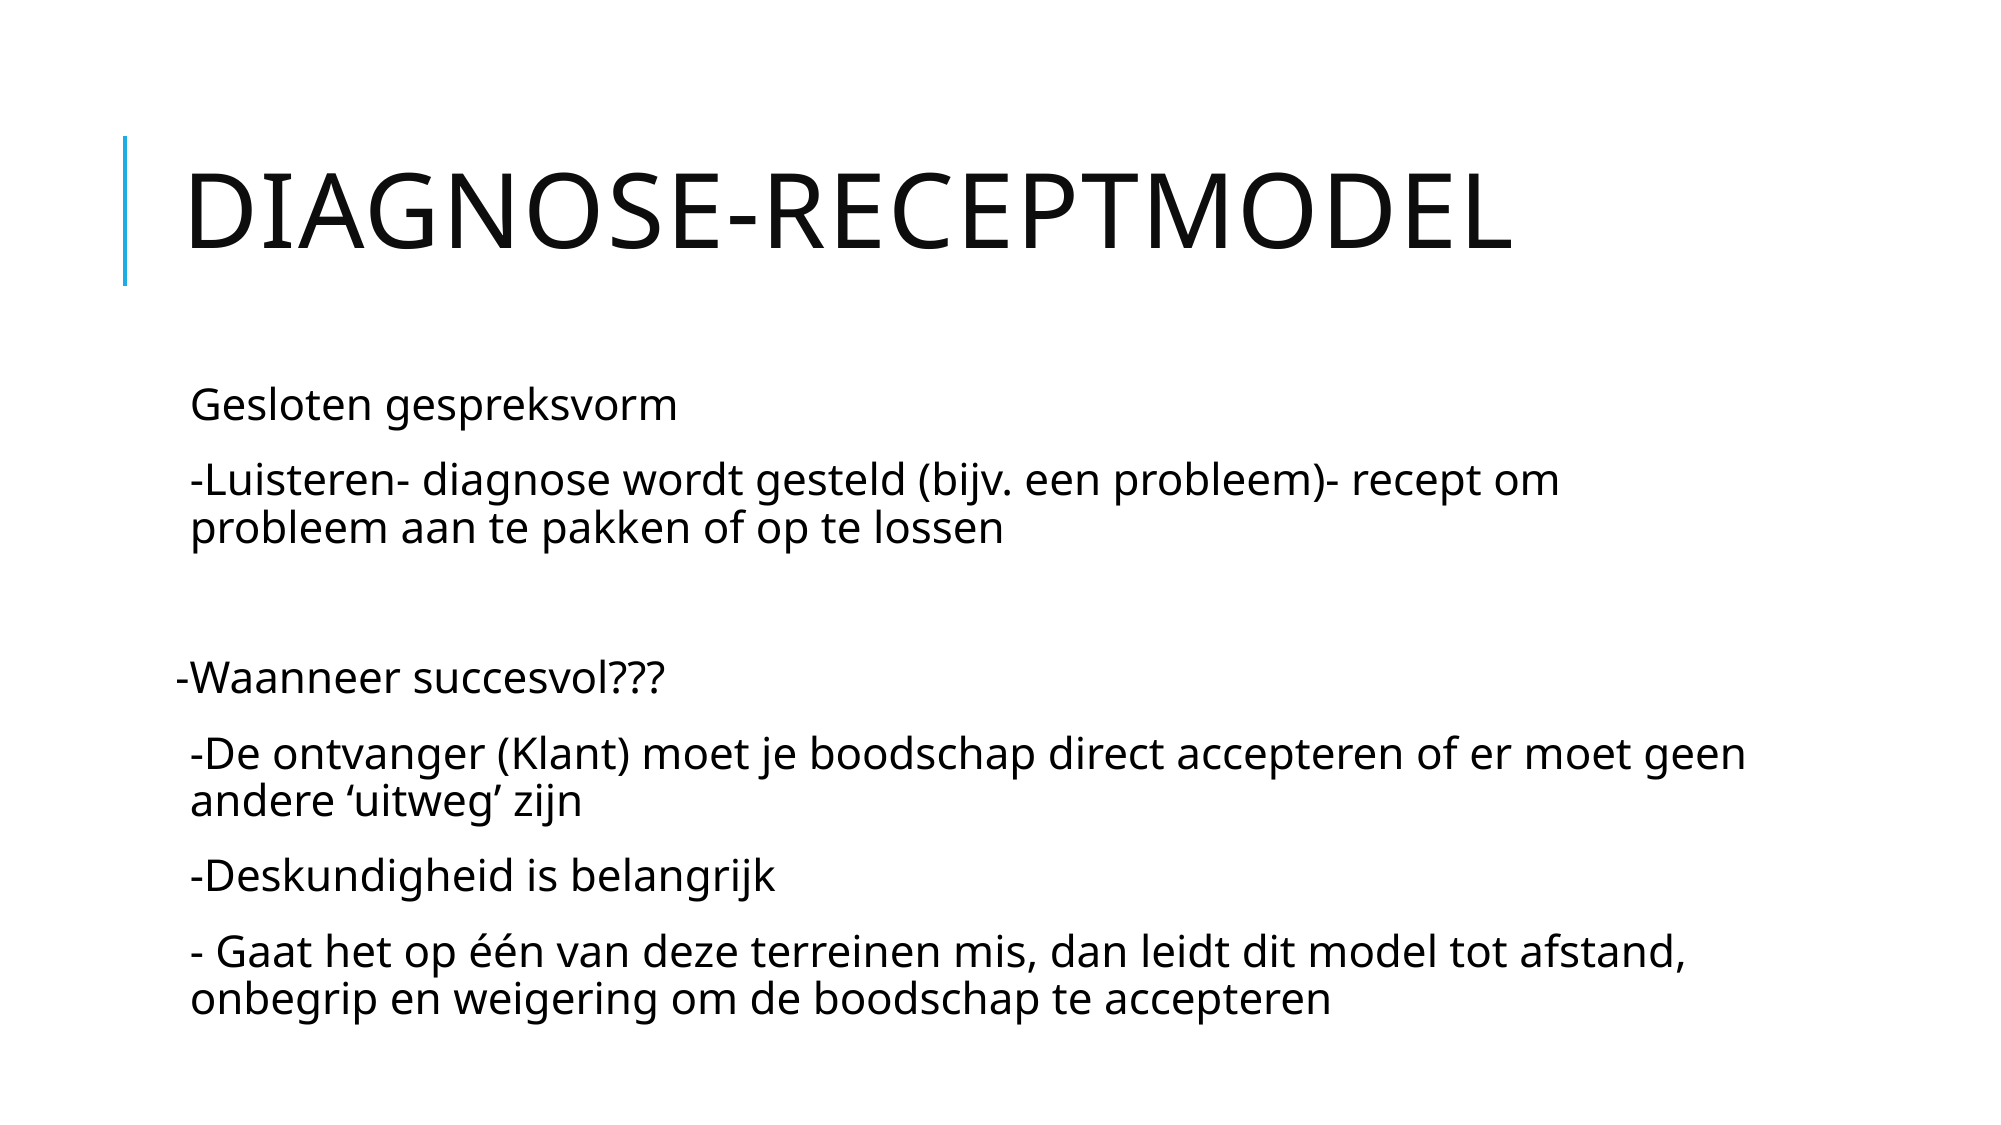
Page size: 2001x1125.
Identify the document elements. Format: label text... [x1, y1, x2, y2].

title Diagnose-receptmodel [168, 96, 1763, 342]
list Gesloten gespreksvorm -Luisteren- diagnose wordt gesteld (bijv. een probleem)- recept om probleem aan te pakken of op te lossen -Waanneer succesvol??? -De ontvanger (Klant) moet je boodschap direct accepteren of er moet geen andere ‘uitweg’ zijn -Deskundigheid is belangrijk - Gaat het op één van deze terreinen mis, dan leidt dit model tot afstand, onbegrip en weigering om de boodschap te accepteren [168, 375, 1763, 1035]
